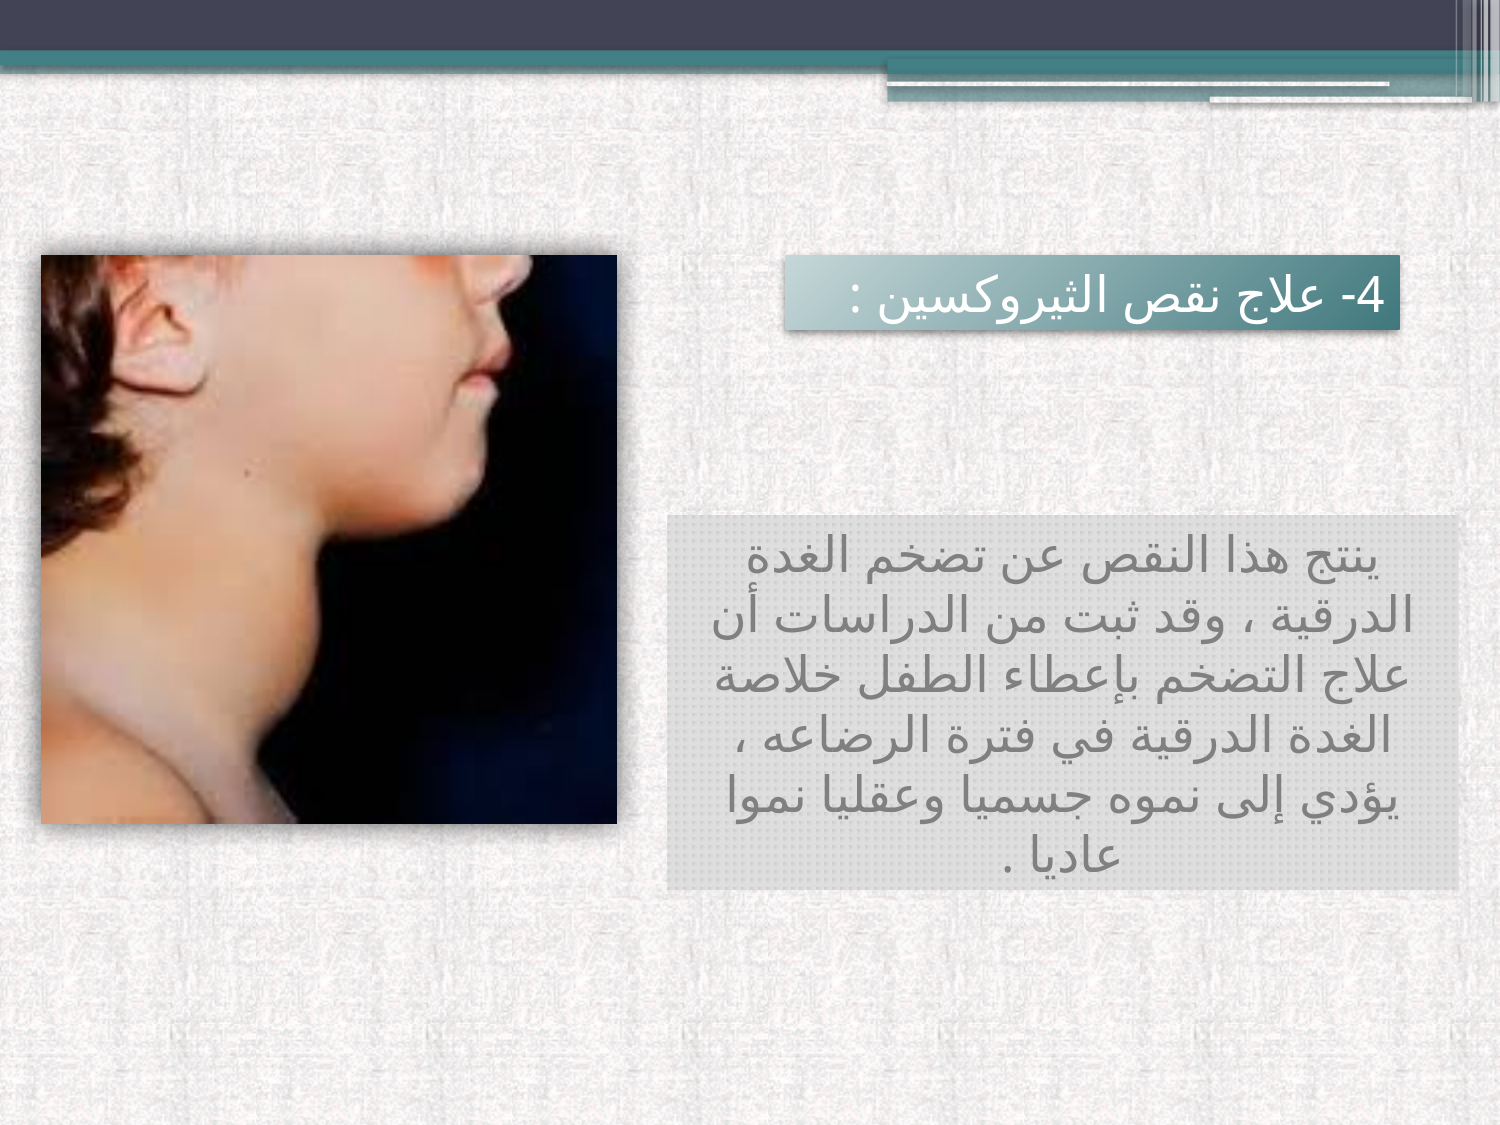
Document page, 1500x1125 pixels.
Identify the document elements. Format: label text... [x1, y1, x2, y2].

text_box 4- علاج نقص الثيروكسين : [785, 255, 1400, 330]
text_box ينتج هذا النقص عن تضخم الغدة الدرقية ، وقد ثبت من الدراسات أن علاج التضخم بإعطاء الطفل خلاصة الغدة الدرقية في فترة الرضاعه ، يؤدي إلى نموه جسميا وعقليا نموا عاديا . [667, 515, 1459, 890]
picture [0, 74, 1500, 1125]
